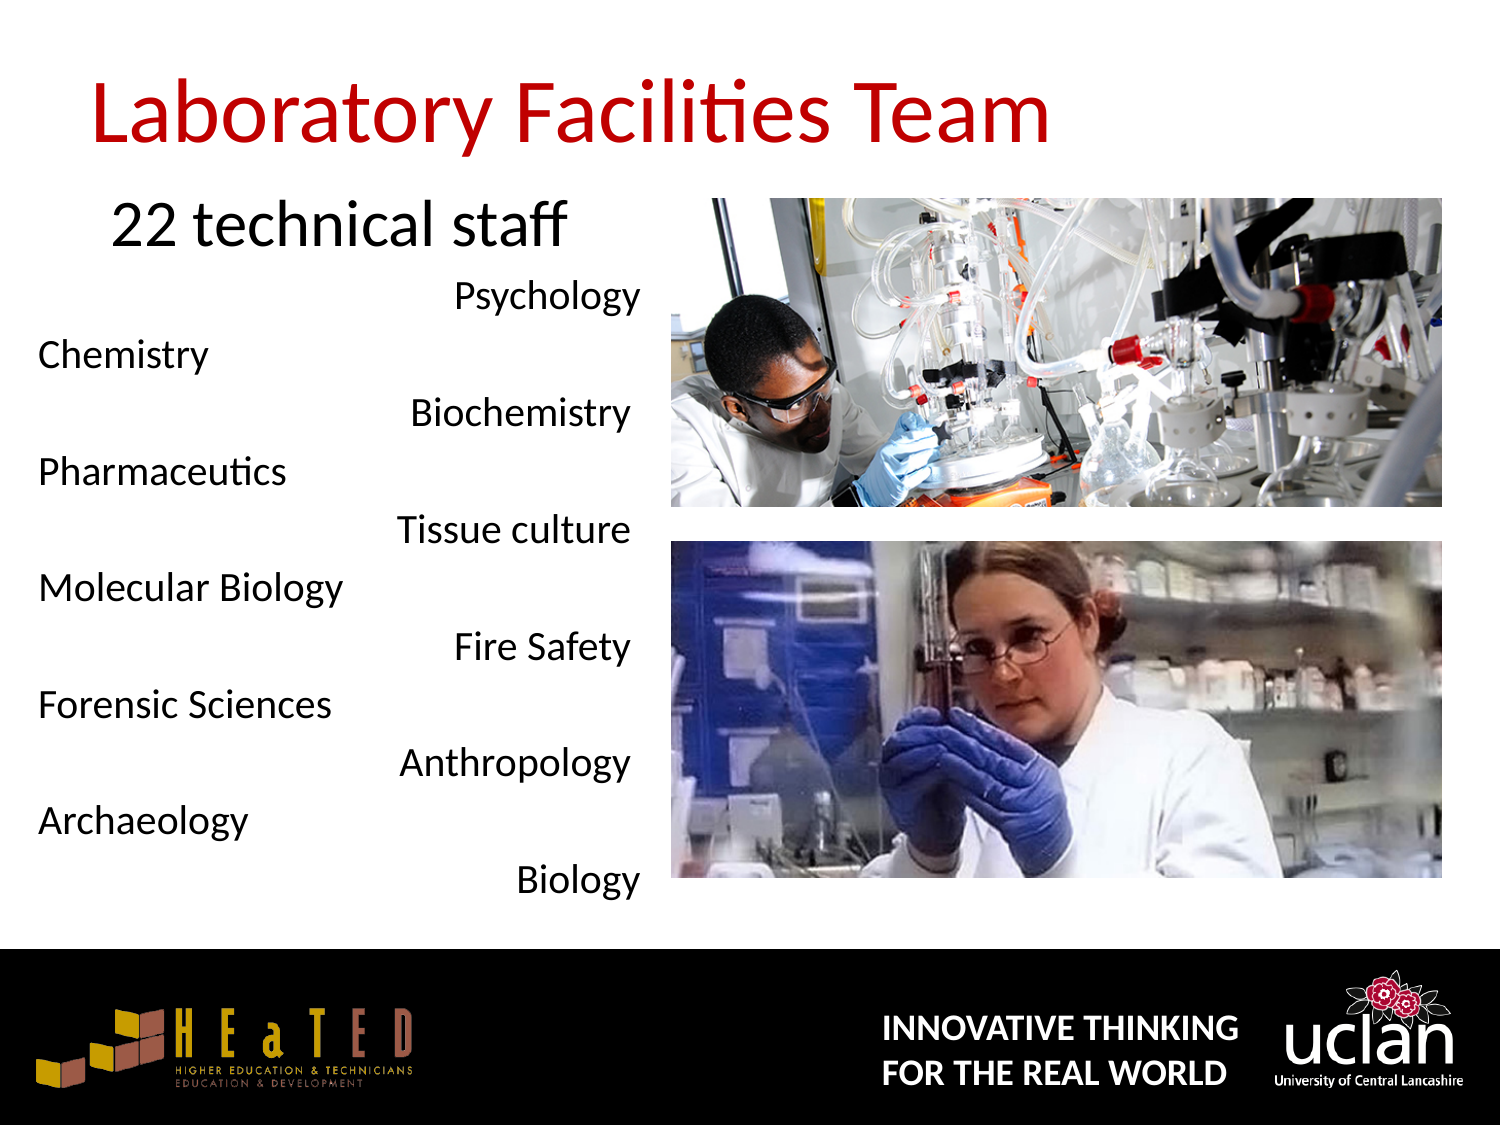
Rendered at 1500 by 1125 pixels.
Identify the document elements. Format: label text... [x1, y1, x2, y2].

picture [36, 1008, 412, 1088]
picture [670, 541, 1442, 878]
title Laboratory Facilities Team [75, 11, 1425, 200]
picture [670, 198, 1442, 507]
picture [1275, 969, 1463, 1088]
text_box 22 technical staff Psychology Chemistry Biochemistry Pharmaceutics Tissue culture Molecular Biology Fire Safety Forensic Sciences Anthropology Archaeology Biology [23, 172, 656, 911]
